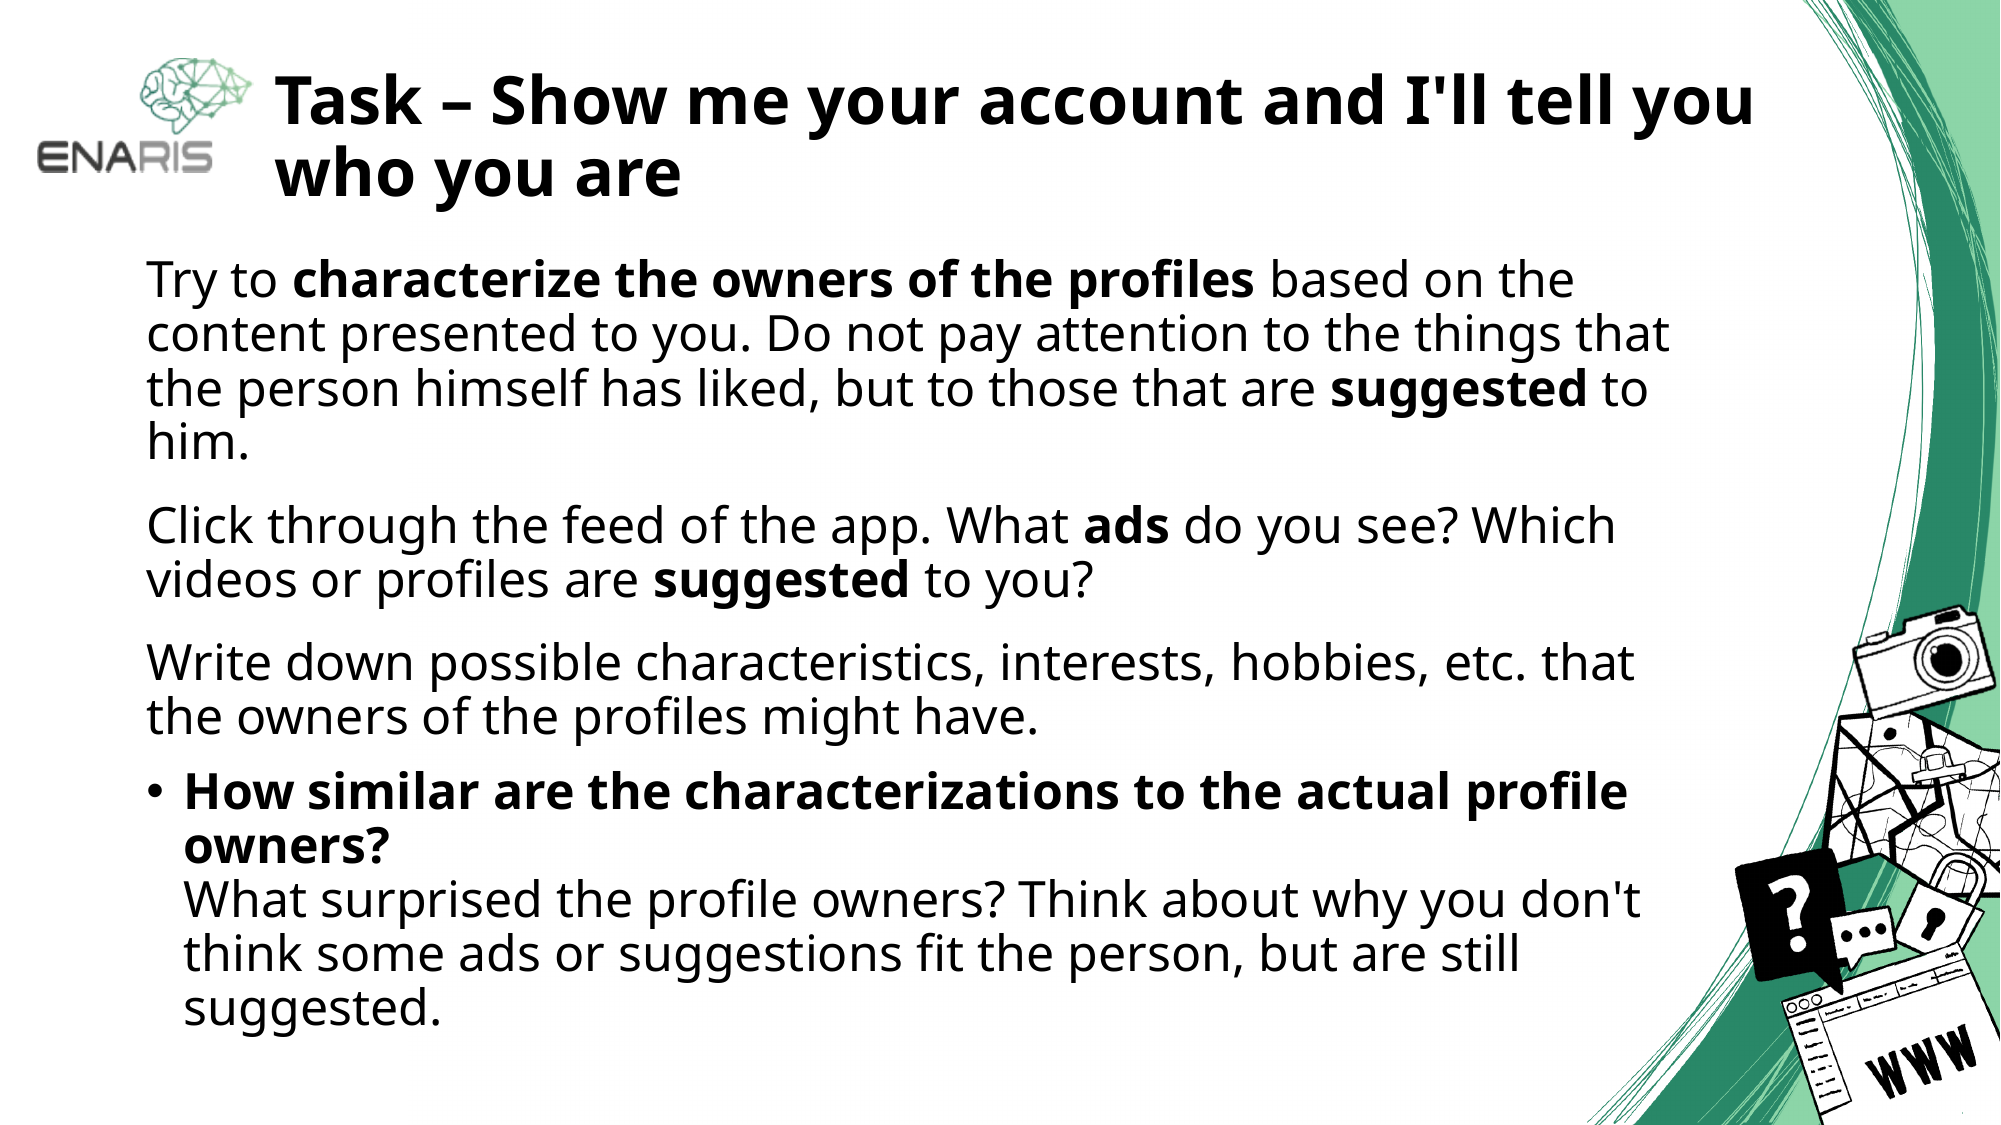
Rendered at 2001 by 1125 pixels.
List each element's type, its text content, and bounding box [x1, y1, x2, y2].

list Try to characterize the owners of the profiles based on the content presented to you. Do not pay attention to the things that the person himself has liked, but to those that are suggested to him. Click through the feed of the app. What ads do you see? Which videos or profiles are suggested to you? Write down possible characteristics, interests, hobbies, etc. that the owners of the profiles might have. How similar are the characterizations to the actual profile owners? What surprised the profile owners? Think about why you don't think some ads or suggestions fit the person, but are still suggested. [131, 247, 1728, 1066]
picture [37, 58, 254, 173]
title Task – Show me your account and I'll tell you who you are [259, 29, 1869, 248]
picture [408, 0, 2000, 1125]
